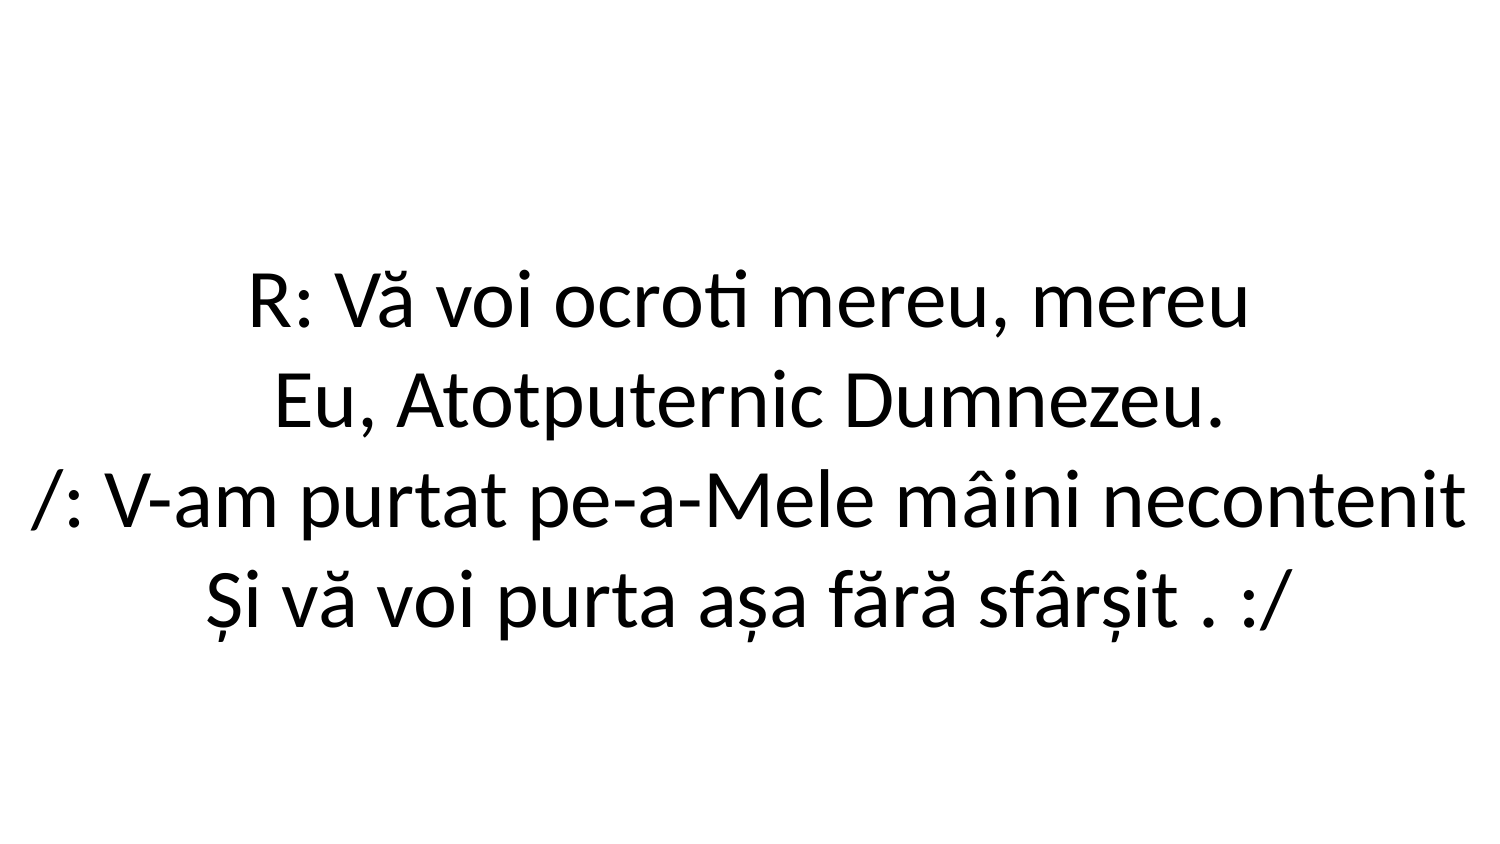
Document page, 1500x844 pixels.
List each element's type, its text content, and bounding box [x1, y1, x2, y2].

text_box R: Vă voi ocroti mereu, mereu Eu, Atotputernic Dumnezeu. /: V-am purtat pe-a-Mele mâini necontenit Și vă voi purta așa fără sfârșit . :/ [16, 192, 1484, 652]
